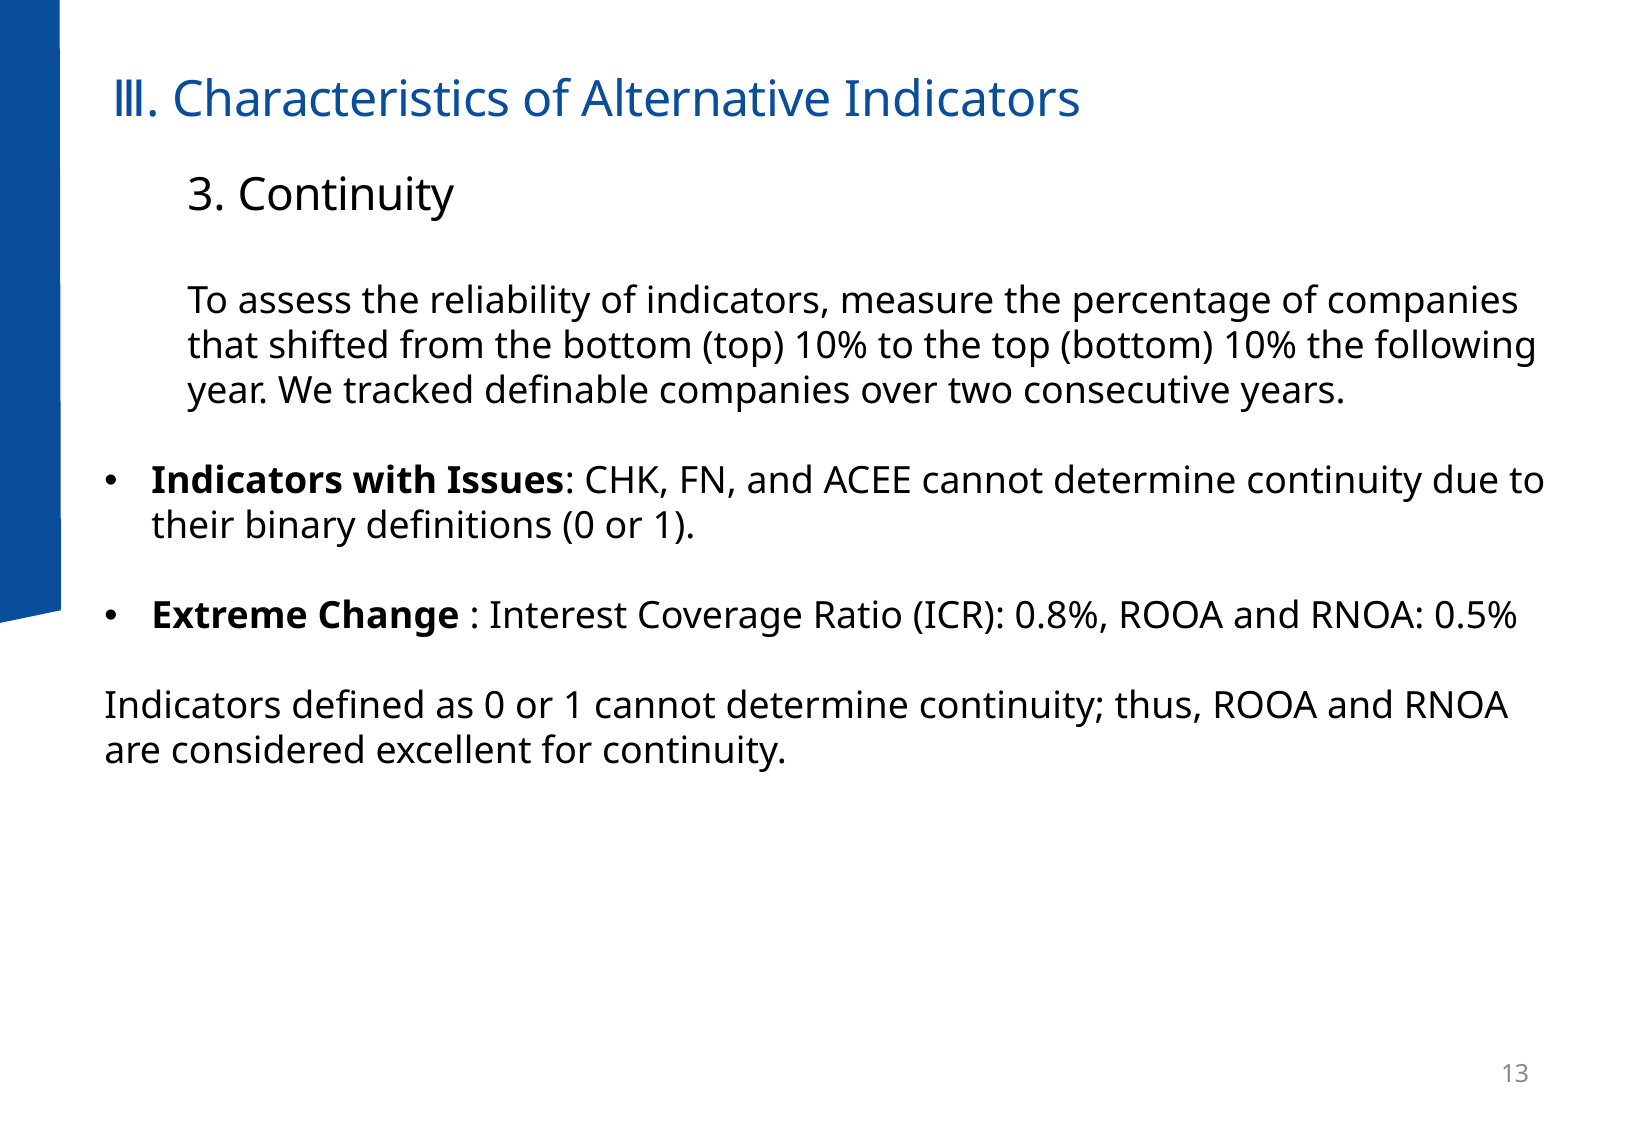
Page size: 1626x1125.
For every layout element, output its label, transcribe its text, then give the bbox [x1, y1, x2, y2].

text_box Ⅲ. Characteristics of Alternative Indicators [109, 64, 1625, 127]
text_box 3. Continuity To assess the reliability of indicators, measure the percentage of companies that shifted from the bottom (top) 10% to the top (bottom) 10% the following year. We tracked definable companies over two consecutive years. Indicators with Issues: CHK, FN, and ACEE cannot determine continuity due to their binary definitions (0 or 1). Extreme Change : Interest Coverage Ratio (ICR): 0.8%, ROOA and RNOA: 0.5% Indicators defined as 0 or 1 cannot determine continuity; thus, ROOA and RNOA are considered excellent for continuity. [104, 162, 1554, 829]
slide_number 13 [1495, 1053, 1538, 1125]
